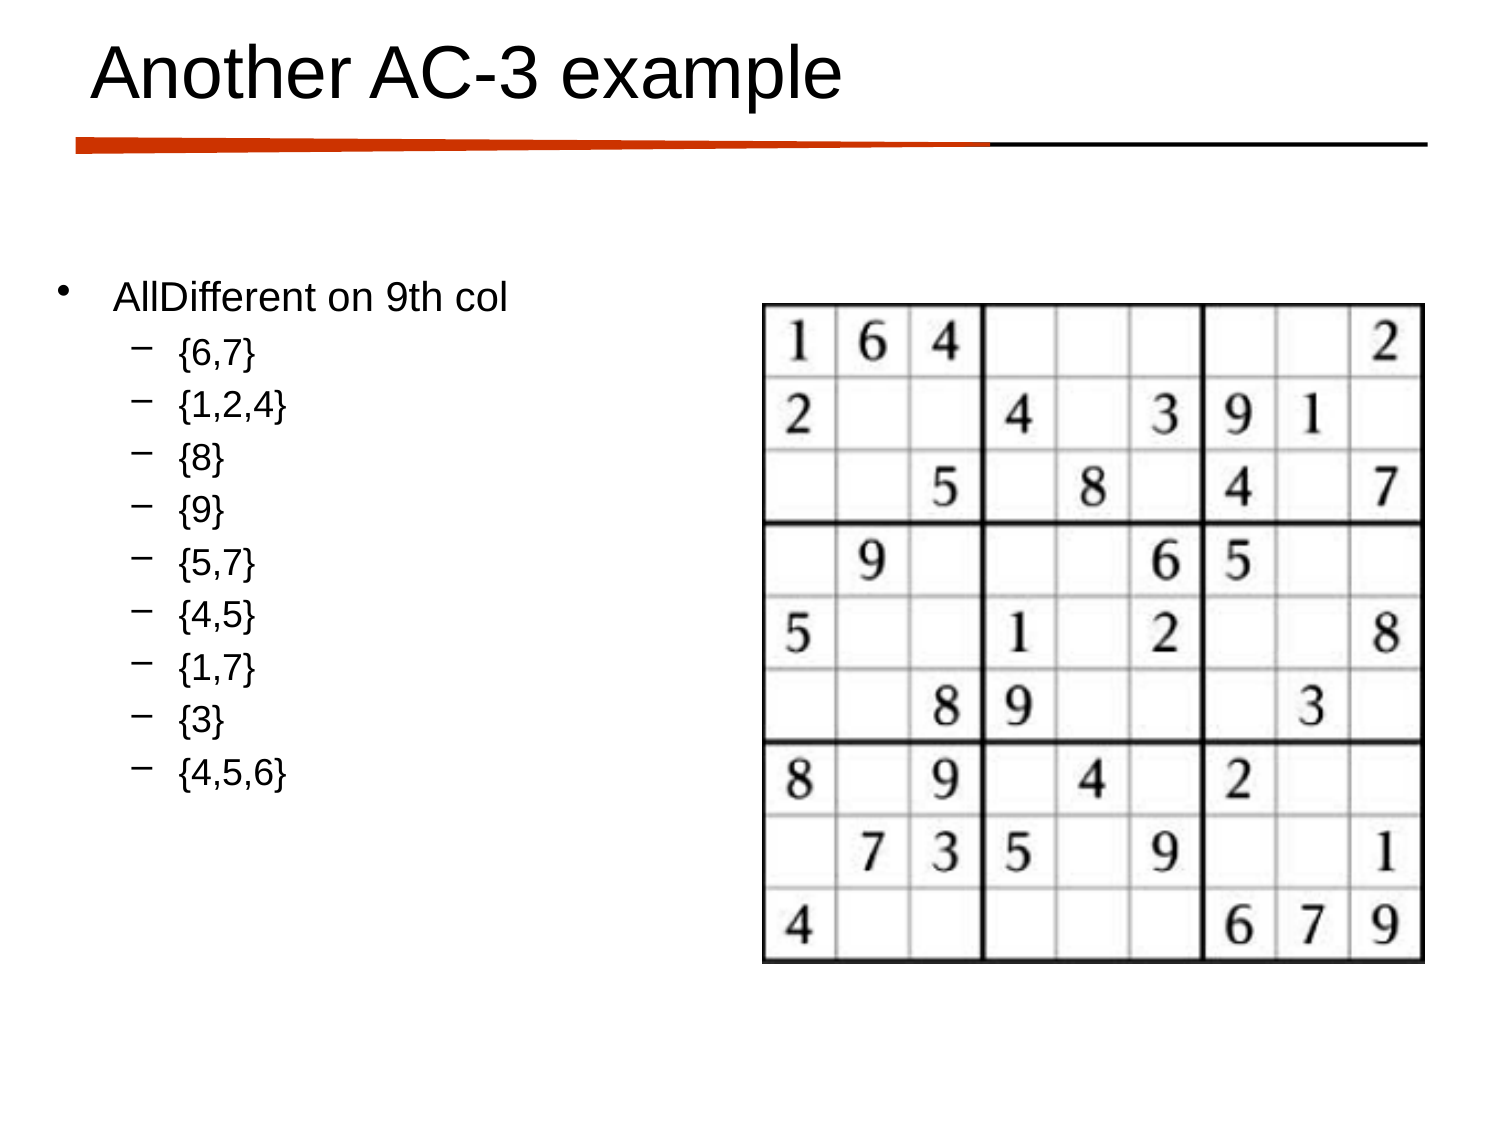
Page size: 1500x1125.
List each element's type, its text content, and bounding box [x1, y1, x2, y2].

text_box Another AC-3 example [74, 0, 1425, 163]
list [762, 303, 1426, 964]
list AllDifferent on 9th col {6,7} {1,2,4} {8} {9} {5,7} {4,5} {1,7} {3} {4,5,6} [41, 262, 751, 1006]
